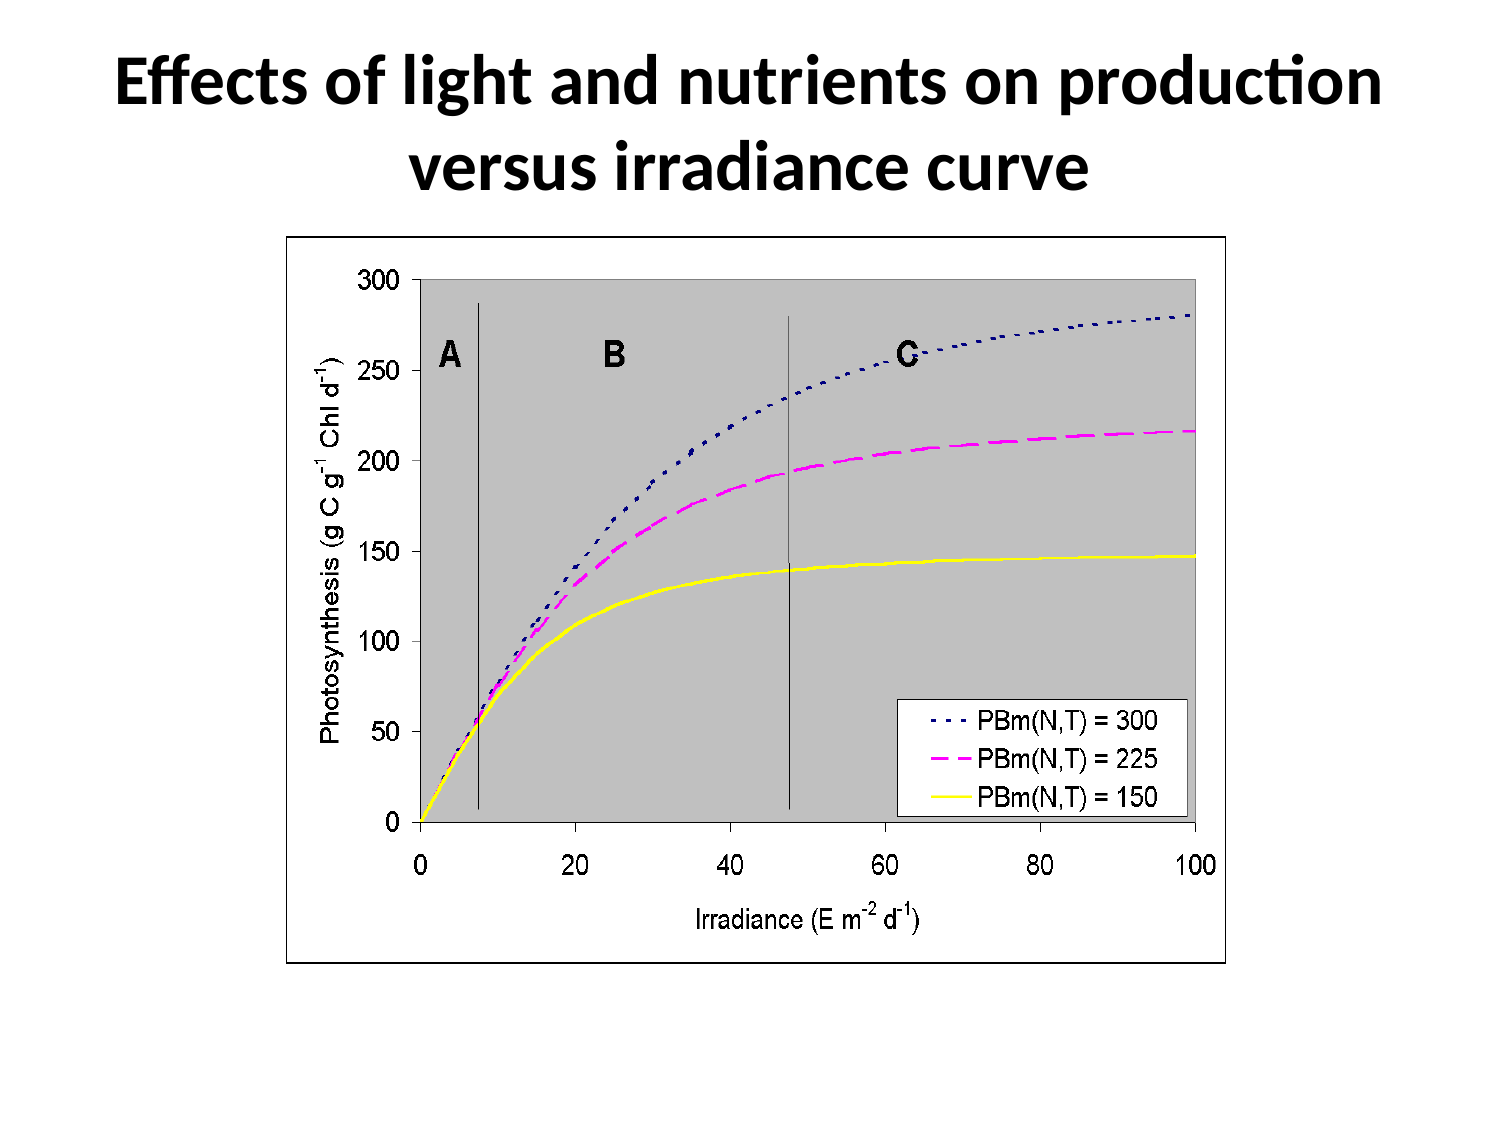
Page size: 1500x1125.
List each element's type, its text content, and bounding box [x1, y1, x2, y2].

picture [287, 237, 1226, 963]
title Effects of light and nutrients on production versus irradiance curve [75, 24, 1425, 213]
